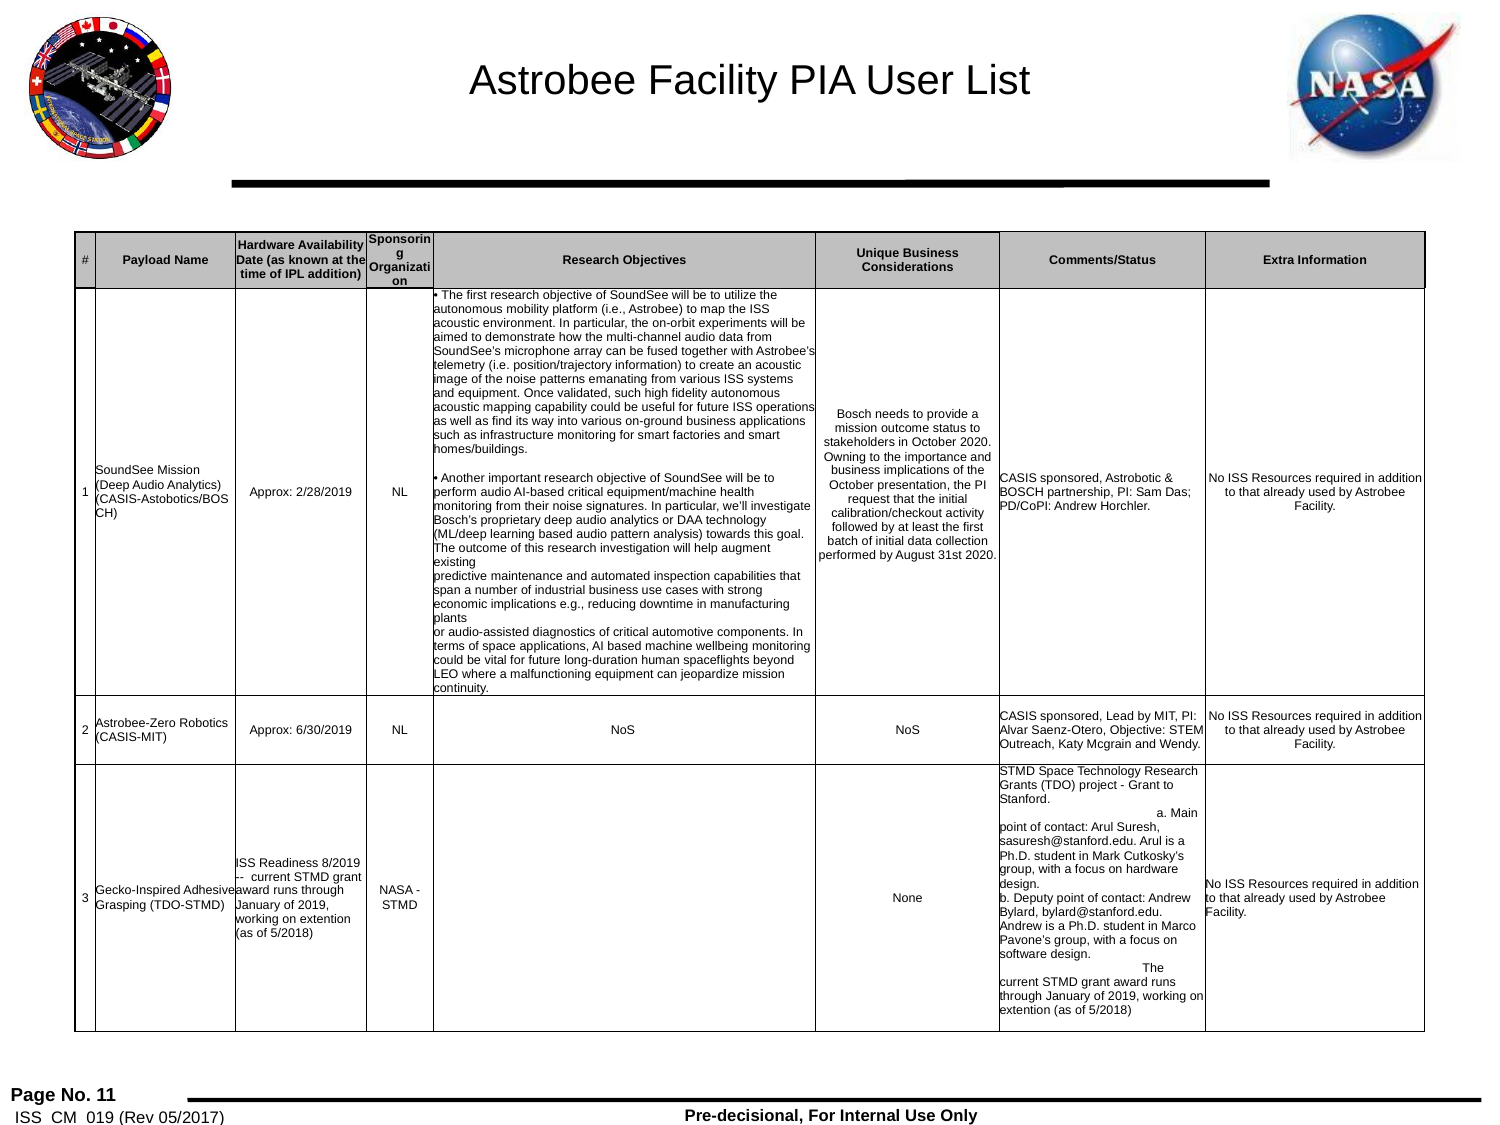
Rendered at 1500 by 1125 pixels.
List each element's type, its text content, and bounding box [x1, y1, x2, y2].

table_cell NL [367, 696, 433, 764]
table_cell None [816, 765, 999, 1031]
table_header Unique Business Considerations [816, 233, 999, 288]
table_cell STMD Space Technology Research Grants (TDO) project - Grant to Stanford. a. Main point of contact: Arul Suresh, sasuresh@stanford.edu. Arul is a Ph.D. student in Mark Cutkosky’s group, with a focus on hardware design. b. Deputy point of contact: Andrew Bylard, bylard@stanford.edu. Andrew is a Ph.D. student in Marco Pavone’s group, with a focus on software design. The current STMD grant award runs through January of 2019, working on extention (as of 5/2018) [1000, 765, 1205, 1031]
table_cell NL [367, 289, 433, 695]
picture [24, 12, 175, 163]
picture [1287, 12, 1461, 163]
table_header Research Objectives [434, 233, 815, 288]
table_cell Approx: 2/28/2019 [236, 289, 366, 695]
table_header Extra Information [1206, 232, 1424, 288]
table_cell CASIS sponsored, Lead by MIT, PI: Alvar Saenz-Otero, Objective: STEM Outreach, Katy Mcgrain and Wendy. [1000, 696, 1205, 764]
table_cell NASA - STMD [367, 765, 433, 1031]
table_cell CASIS sponsored, Astrobotic & BOSCH partnership, PI: Sam Das; PD/CoPI: Andrew Horchler. [1000, 289, 1205, 695]
table_header Comments/Status [1000, 232, 1205, 288]
table_cell 2 [76, 696, 95, 764]
table_cell No ISS Resources required in addition to that already used by Astrobee Facility. [1206, 696, 1424, 764]
table_cell Bosch needs to provide a mission outcome status to stakeholders in October 2020. Owning to the importance and business implications of the October presentation, the PI request that the initial calibration/checkout activity followed by at least the first batch of initial data collection performed by August 31st 2020. [816, 289, 999, 695]
table_cell NoS [434, 696, 815, 764]
table_cell No ISS Resources required in addition to that already used by Astrobee Facility. [1206, 289, 1424, 695]
table_cell Gecko-Inspired Adhesive Grasping (TDO-STMD) [96, 765, 235, 1031]
table_header Hardware Availability Date (as known at the time of IPL addition) [236, 233, 366, 288]
table_header # [76, 233, 95, 287]
table_cell NoS [816, 696, 999, 764]
title Astrobee Facility PIA User List [75, 45, 1425, 138]
table_cell Approx: 6/30/2019 [236, 696, 366, 764]
table_cell ISS Readiness 8/2019 -- current STMD grant award runs through January of 2019, working on extention (as of 5/2018) [236, 765, 366, 1031]
table_cell • The first research objective of SoundSee will be to utilize the autonomous mobility platform (i.e., Astrobee) to map the ISS acoustic environment. In particular, the on-orbit experiments will be aimed to demonstrate how the multi-channel audio data from SoundSee’s microphone array can be fused together with Astrobee’s telemetry (i.e. position/trajectory information) to create an acoustic image of the noise patterns emanating from various ISS systems and equipment. Once validated, such high fidelity autonomous acoustic mapping capability could be useful for future ISS operations as well as find its way into various on-ground business applications such as infrastructure monitoring for smart factories and smart homes/buildings. • Another important research objective of SoundSee will be to perform audio AI-based critical equipment/machine health monitoring from their noise signatures. In particular, we’ll investigate Bosch’s proprietary deep audio analytics or DAA technology (ML/deep learning based audio pattern analysis) towards this goal. The outcome of this research investigation will help augment existing predictive maintenance and automated inspection capabilities that span a number of industrial business use cases with strong economic implications e.g., reducing downtime in manufacturing plants or audio-assisted diagnostics of critical automotive components. In terms of space applications, AI based machine wellbeing monitoring could be vital for future long-duration human spaceflights beyond LEO where a malfunctioning equipment can jeopardize mission continuity. [434, 289, 815, 695]
table_header Sponsoring Organization [367, 233, 433, 287]
table_cell 3 [76, 765, 95, 1031]
table_cell 1 [76, 289, 95, 695]
table_cell SoundSee Mission (Deep Audio Analytics) (CASIS-Astobotics/BOSCH) [96, 289, 235, 695]
table_cell [434, 765, 815, 1031]
table_cell No ISS Resources required in addition to that already used by Astrobee Facility. [1206, 765, 1424, 1031]
table_header Payload Name [96, 233, 235, 288]
table_cell Astrobee-Zero Robotics (CASIS-MIT) [96, 696, 235, 764]
